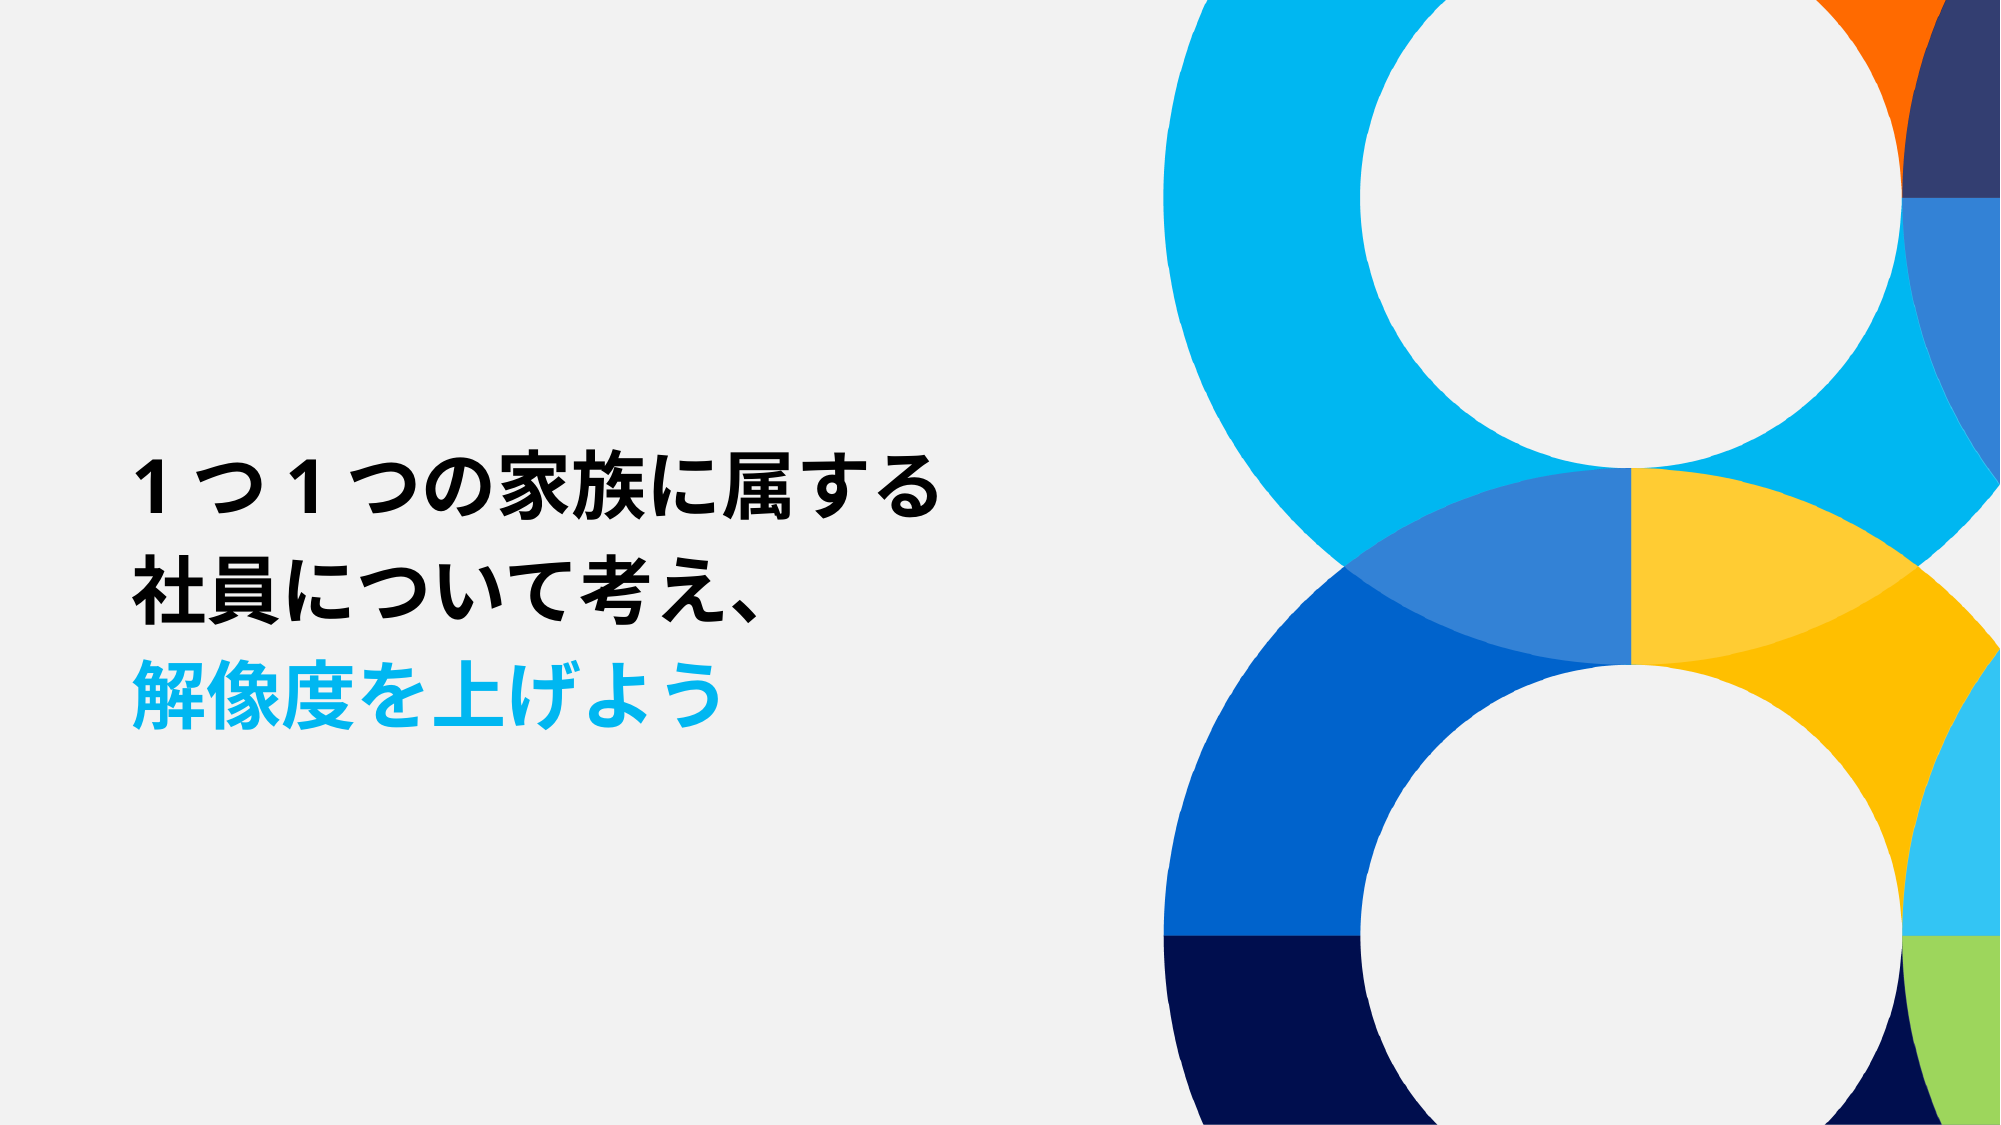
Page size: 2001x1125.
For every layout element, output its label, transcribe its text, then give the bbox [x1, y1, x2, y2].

picture [0, 0, 2000, 1125]
text_box 1つ1つの家族に属する 社員について考え、 解像度を上げよう [117, 431, 1025, 673]
